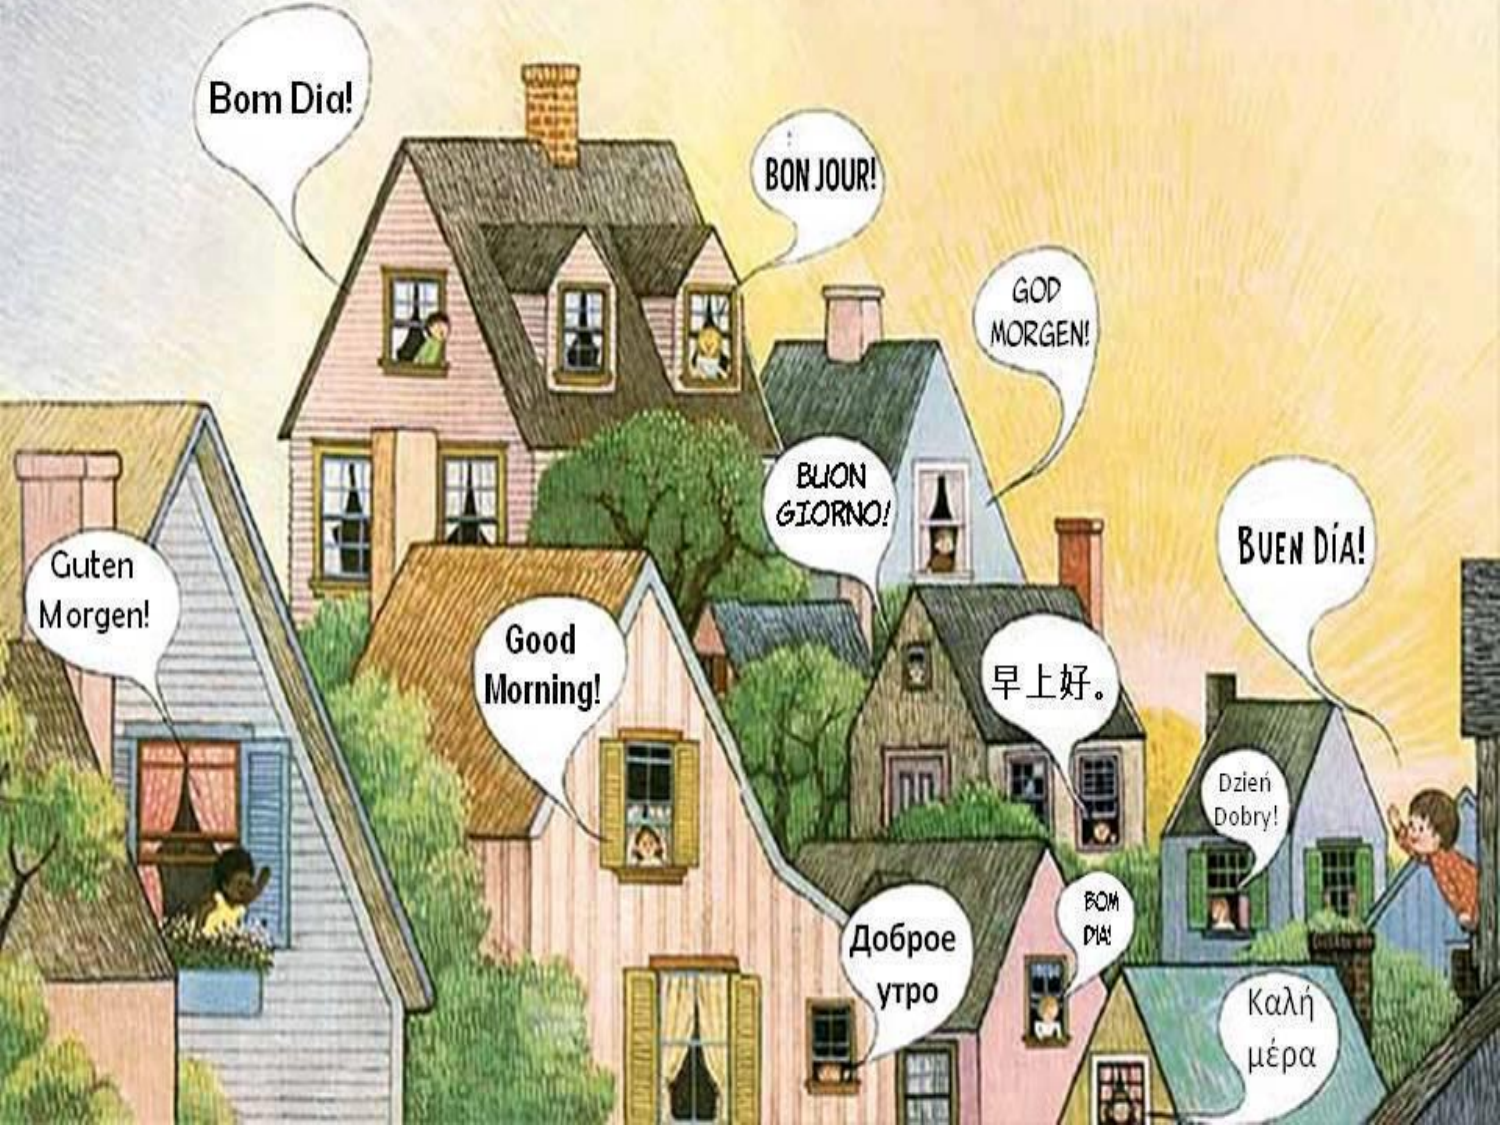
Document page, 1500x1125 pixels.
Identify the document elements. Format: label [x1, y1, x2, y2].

list [0, 0, 1500, 1125]
